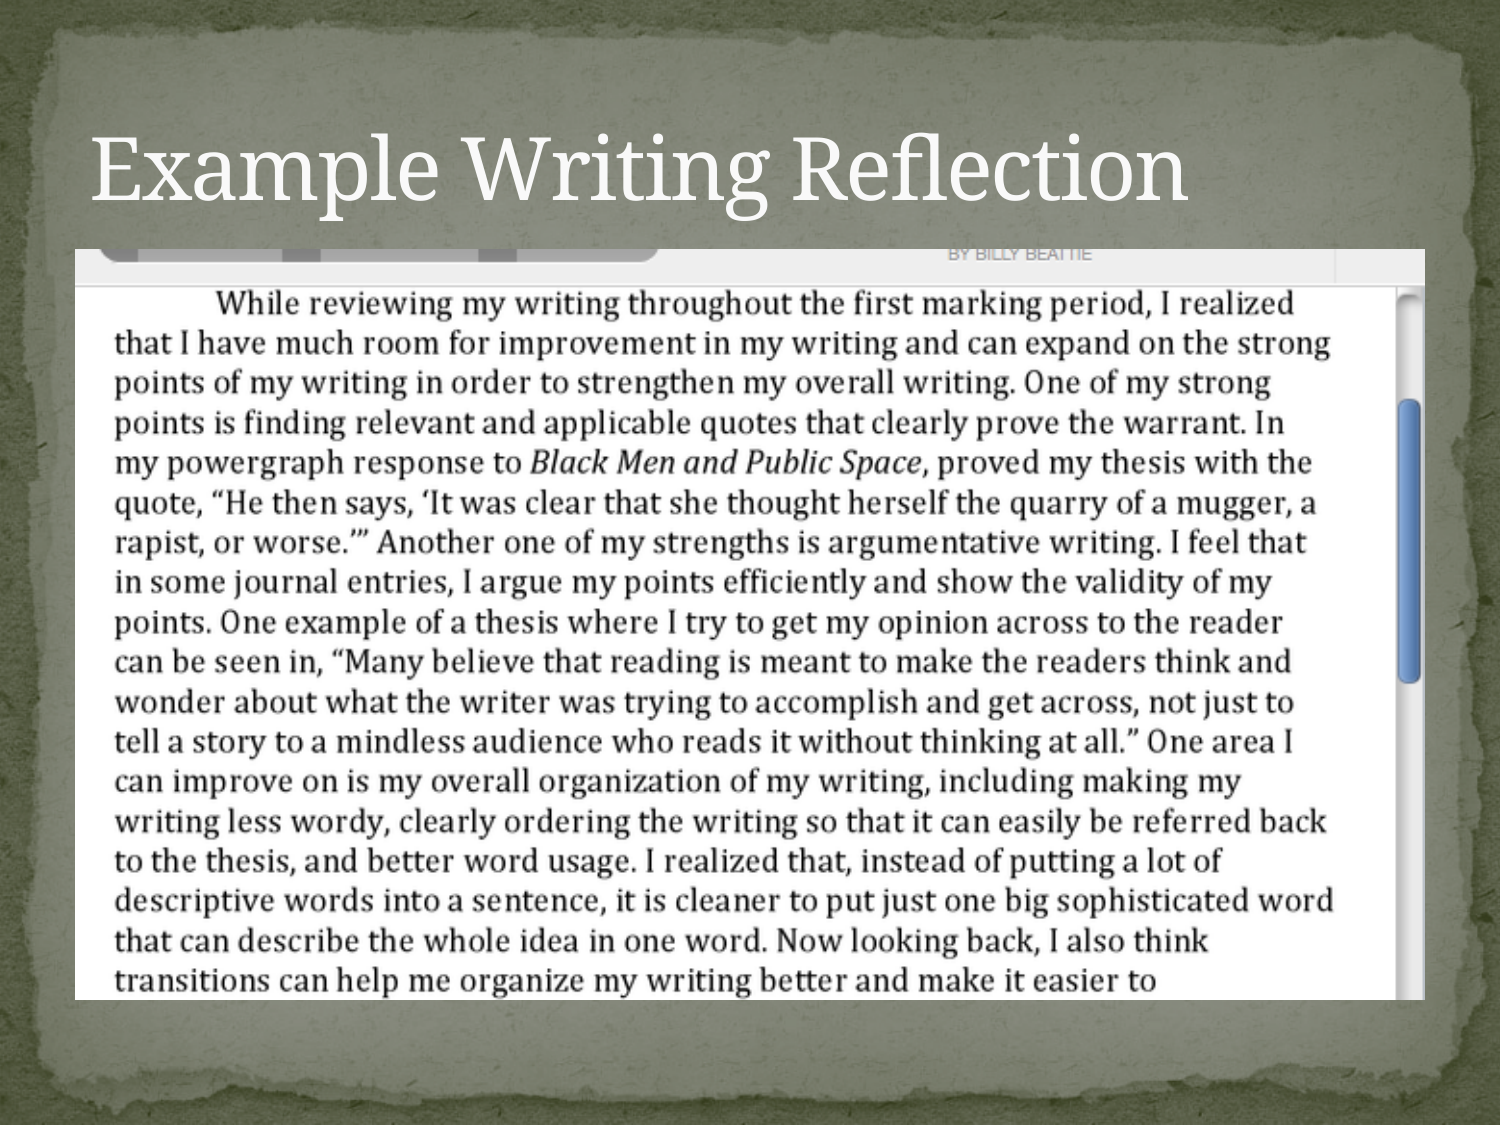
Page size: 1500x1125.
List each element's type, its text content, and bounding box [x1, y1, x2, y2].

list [77, 252, 1424, 998]
title Example Writing Reflection [74, 24, 1425, 225]
